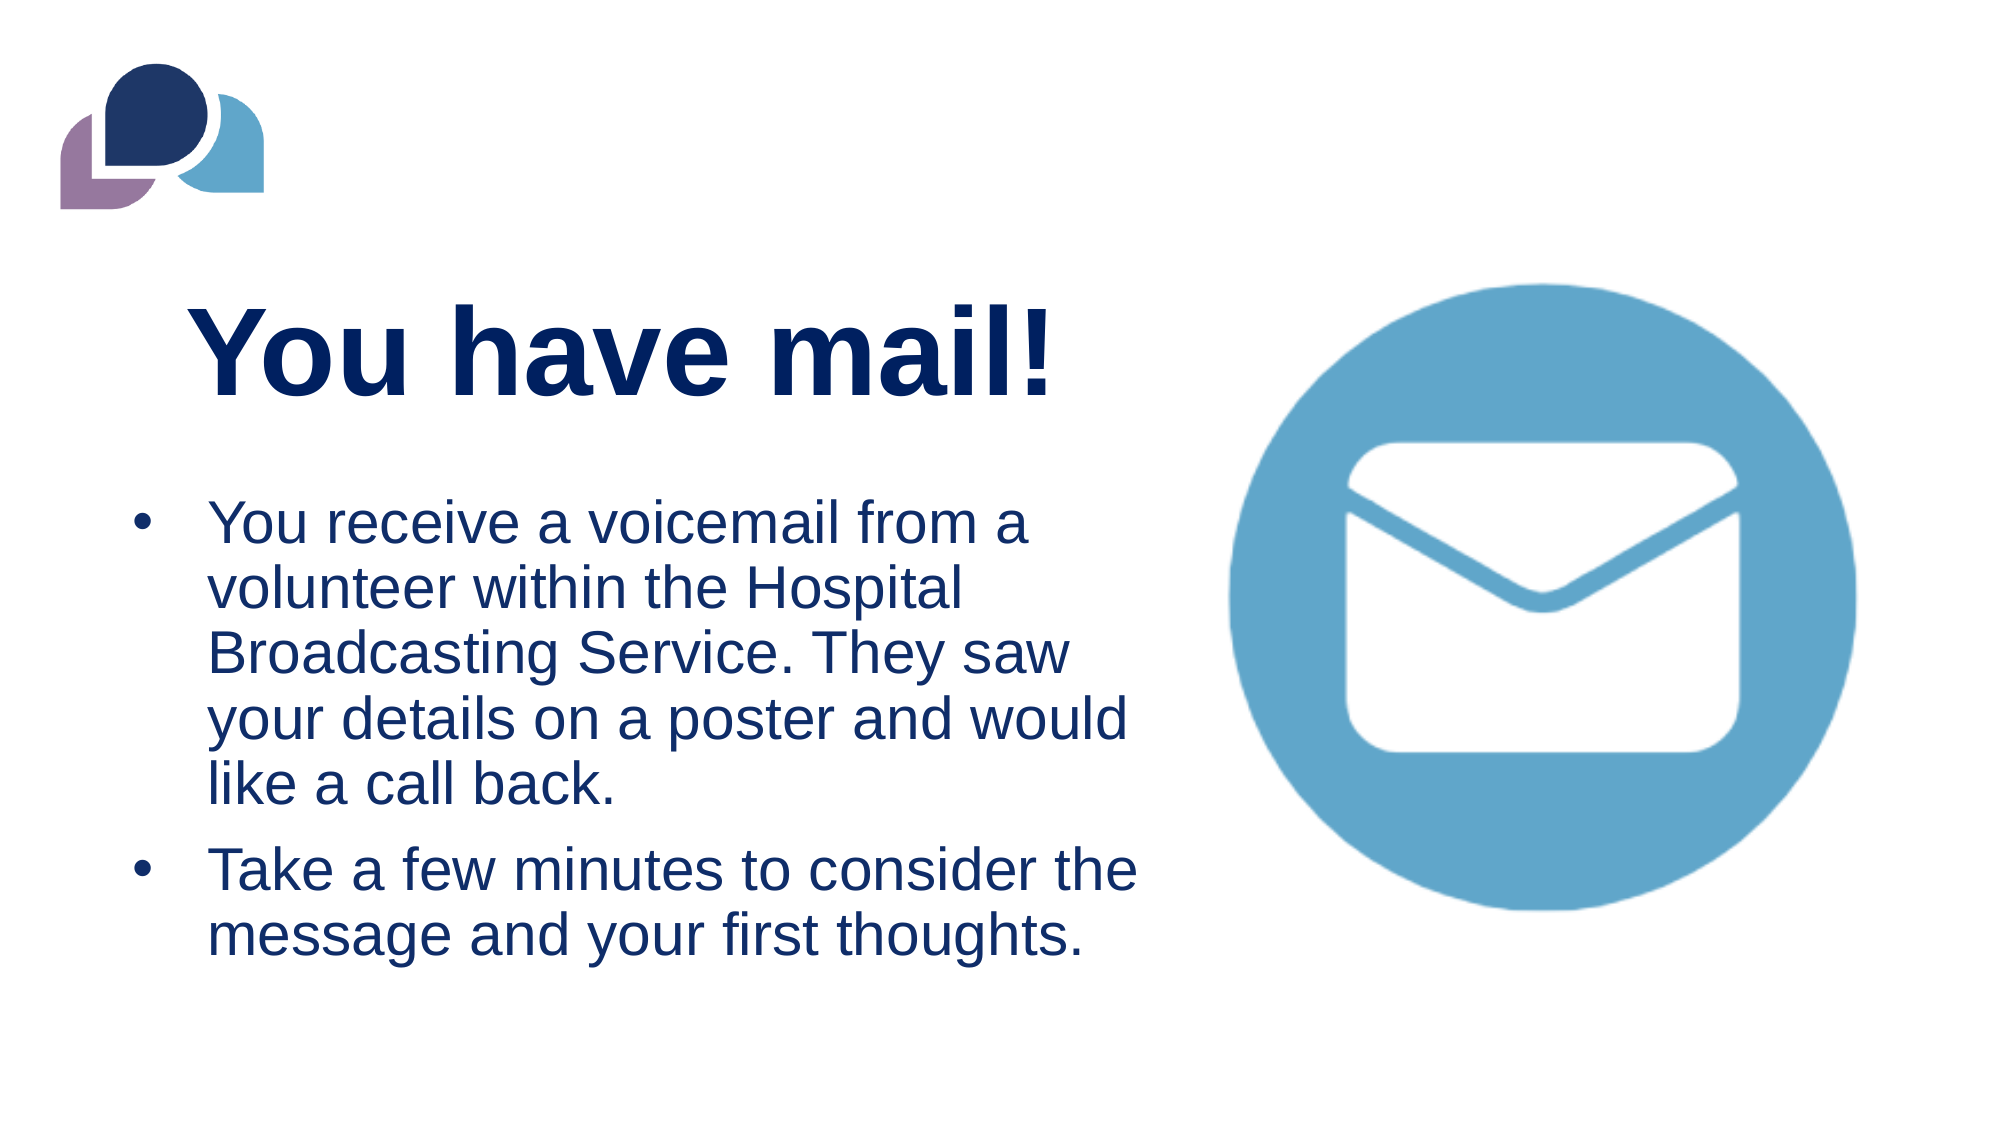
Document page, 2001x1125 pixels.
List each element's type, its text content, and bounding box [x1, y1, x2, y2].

subtitle You receive a voicemail from a volunteer within the Hospital Broadcasting Service. They saw your details on a poster and would like a call back. Take a few minutes to consider the message and your first thoughts. [117, 388, 1207, 989]
picture [58, 54, 268, 222]
picture [1176, 247, 1955, 968]
title You have mail! [96, 221, 1148, 430]
